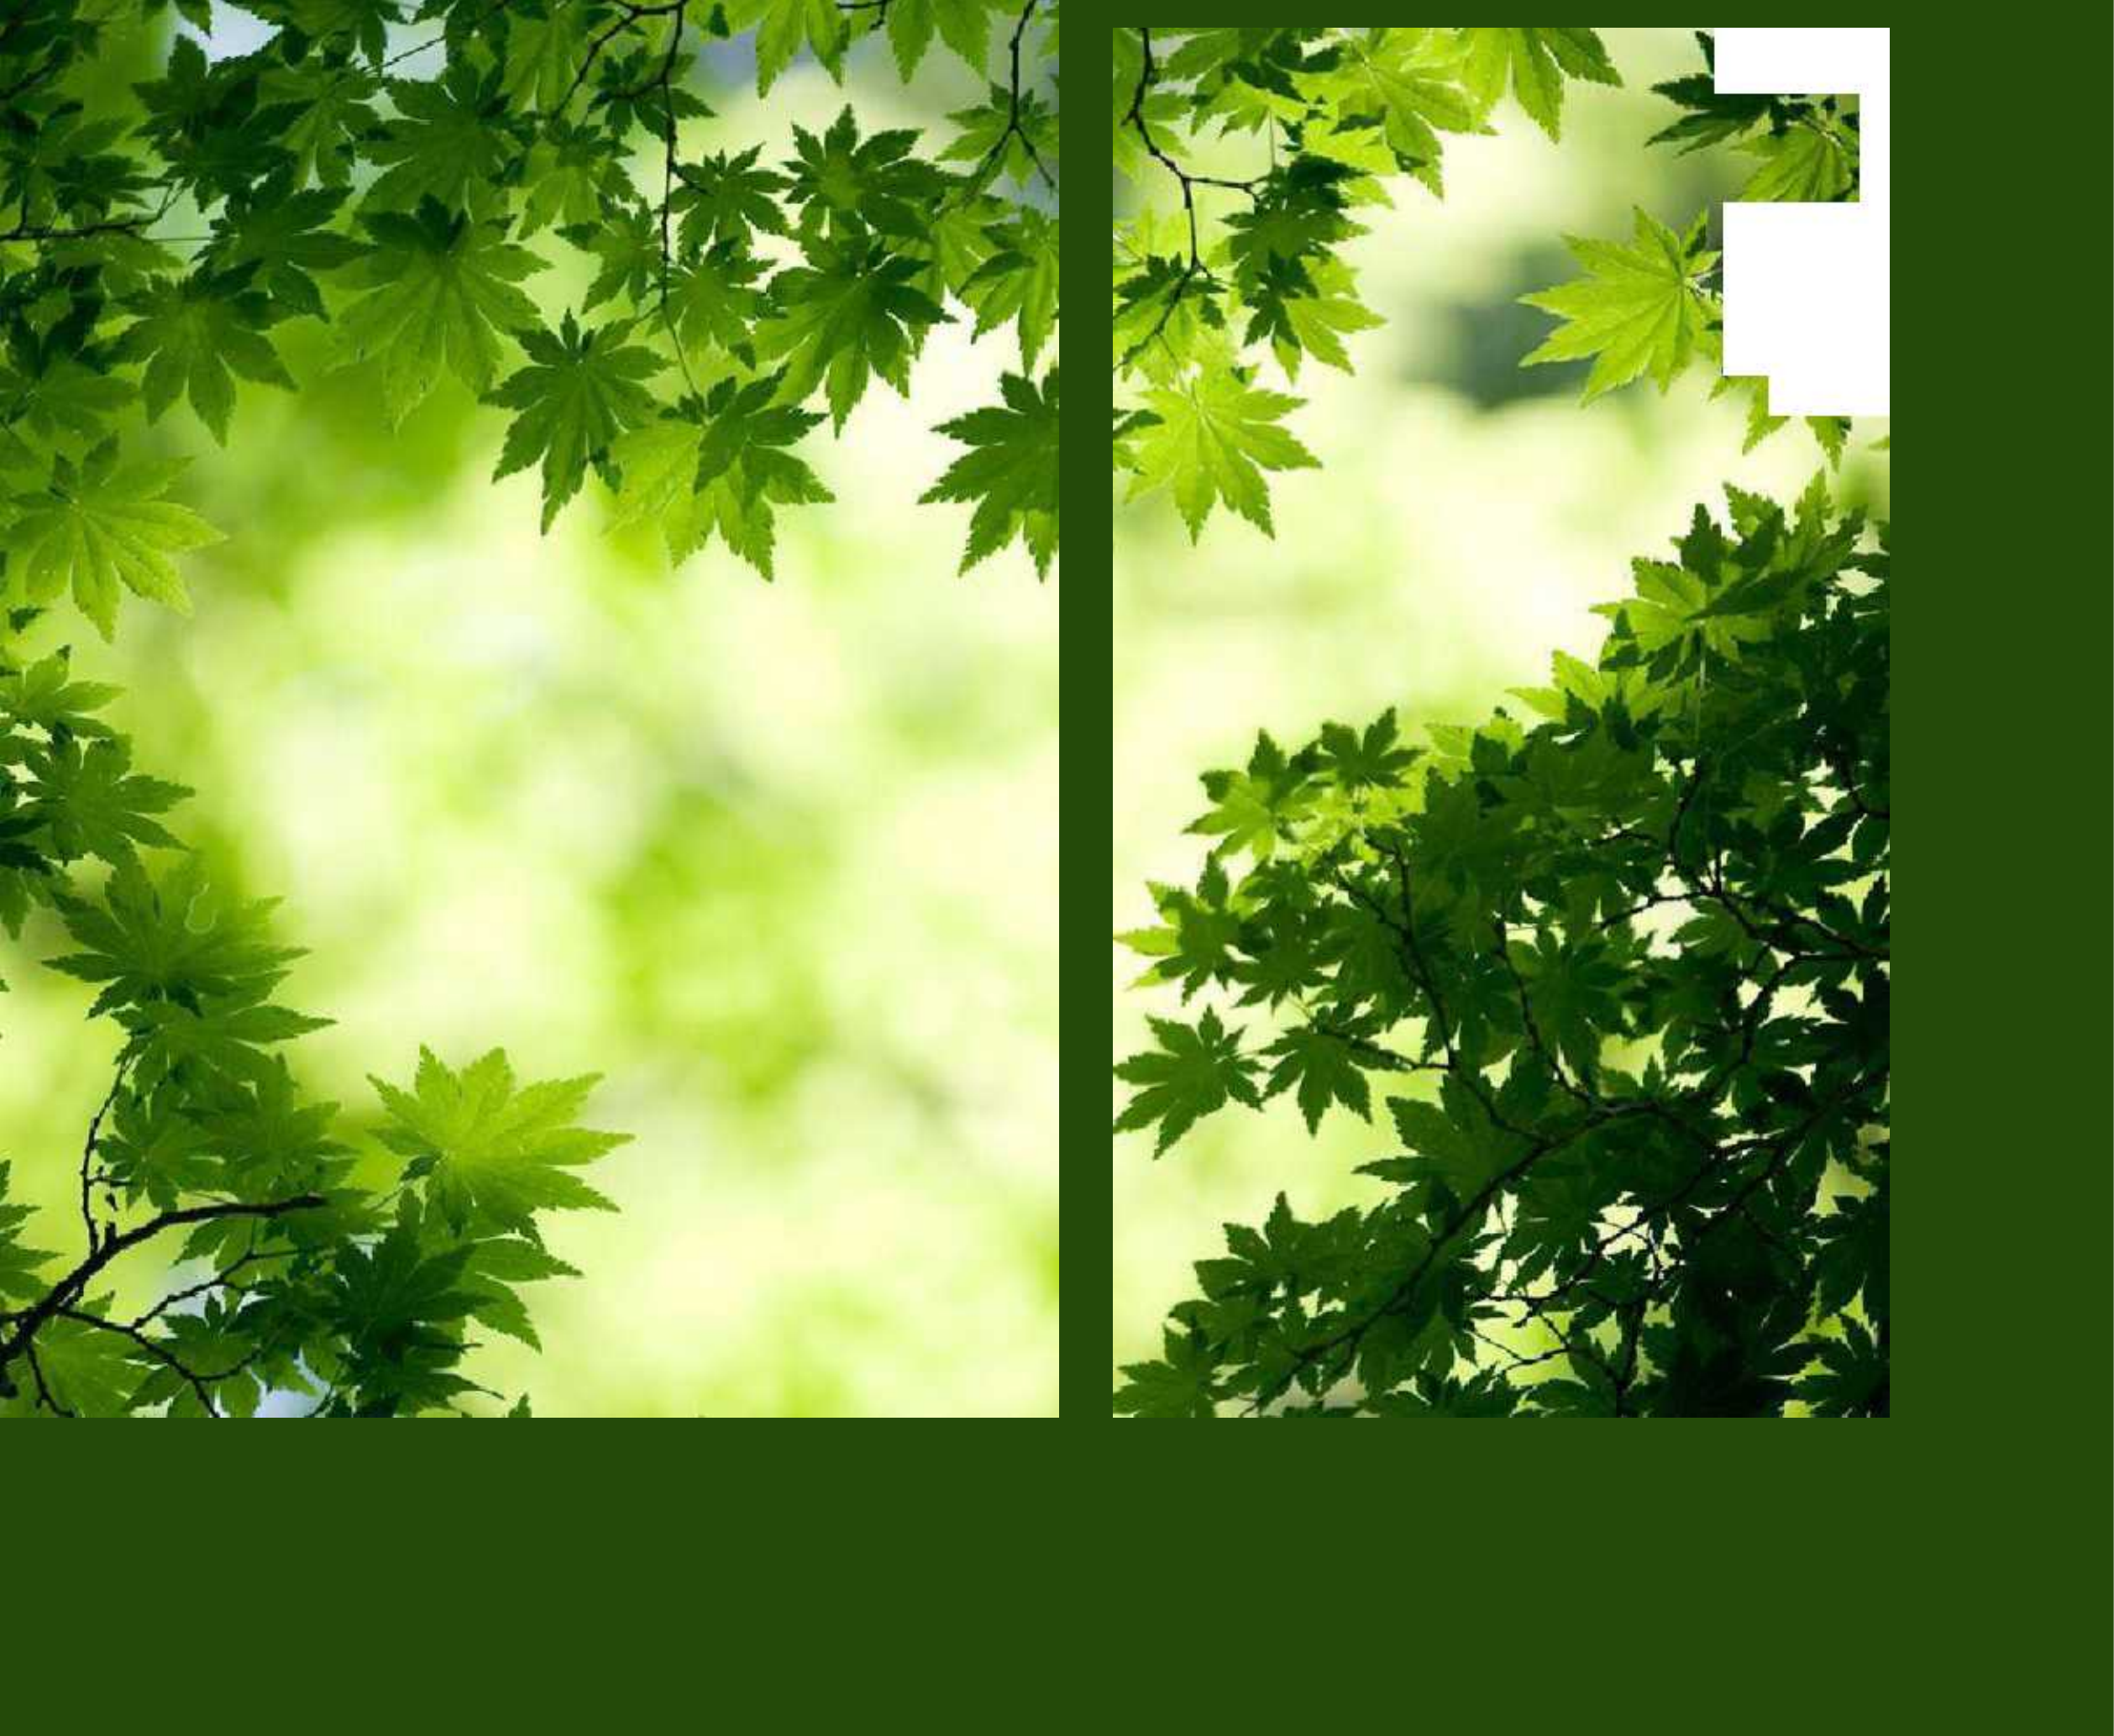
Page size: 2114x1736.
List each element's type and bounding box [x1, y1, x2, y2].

picture [1112, 28, 1891, 1418]
picture [0, 0, 1059, 1418]
